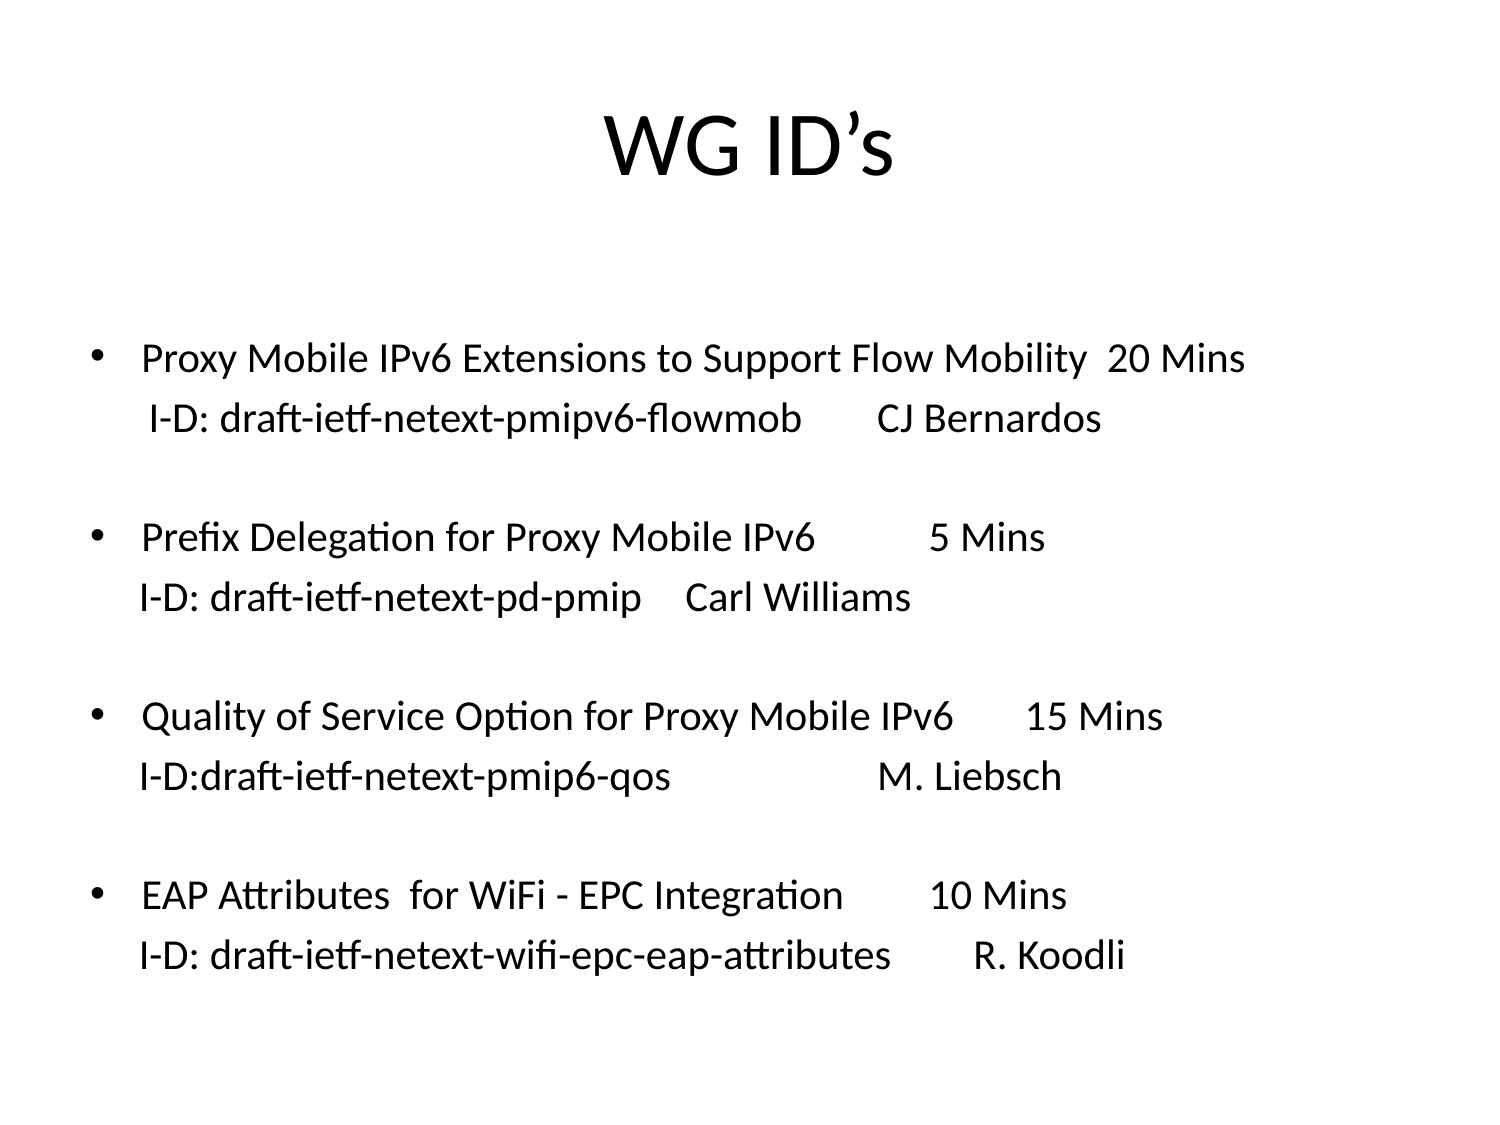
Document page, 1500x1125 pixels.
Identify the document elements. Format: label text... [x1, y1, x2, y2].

title WG ID’s [75, 45, 1425, 233]
list Proxy Mobile IPv6 Extensions to Support Flow Mobility 20 Mins I-D: draft-ietf-netext-pmipv6-flowmob CJ Bernardos Prefix Delegation for Proxy Mobile IPv6 5 Mins I-D: draft-ietf-netext-pd-pmip Carl Williams Quality of Service Option for Proxy Mobile IPv6 15 Mins I-D:draft-ietf-netext-pmip6-qos M. Liebsch EAP Attributes for WiFi - EPC Integration 10 Mins I-D: draft-ietf-netext-wifi-epc-eap-attributes R. Koodli [75, 262, 1425, 1005]
